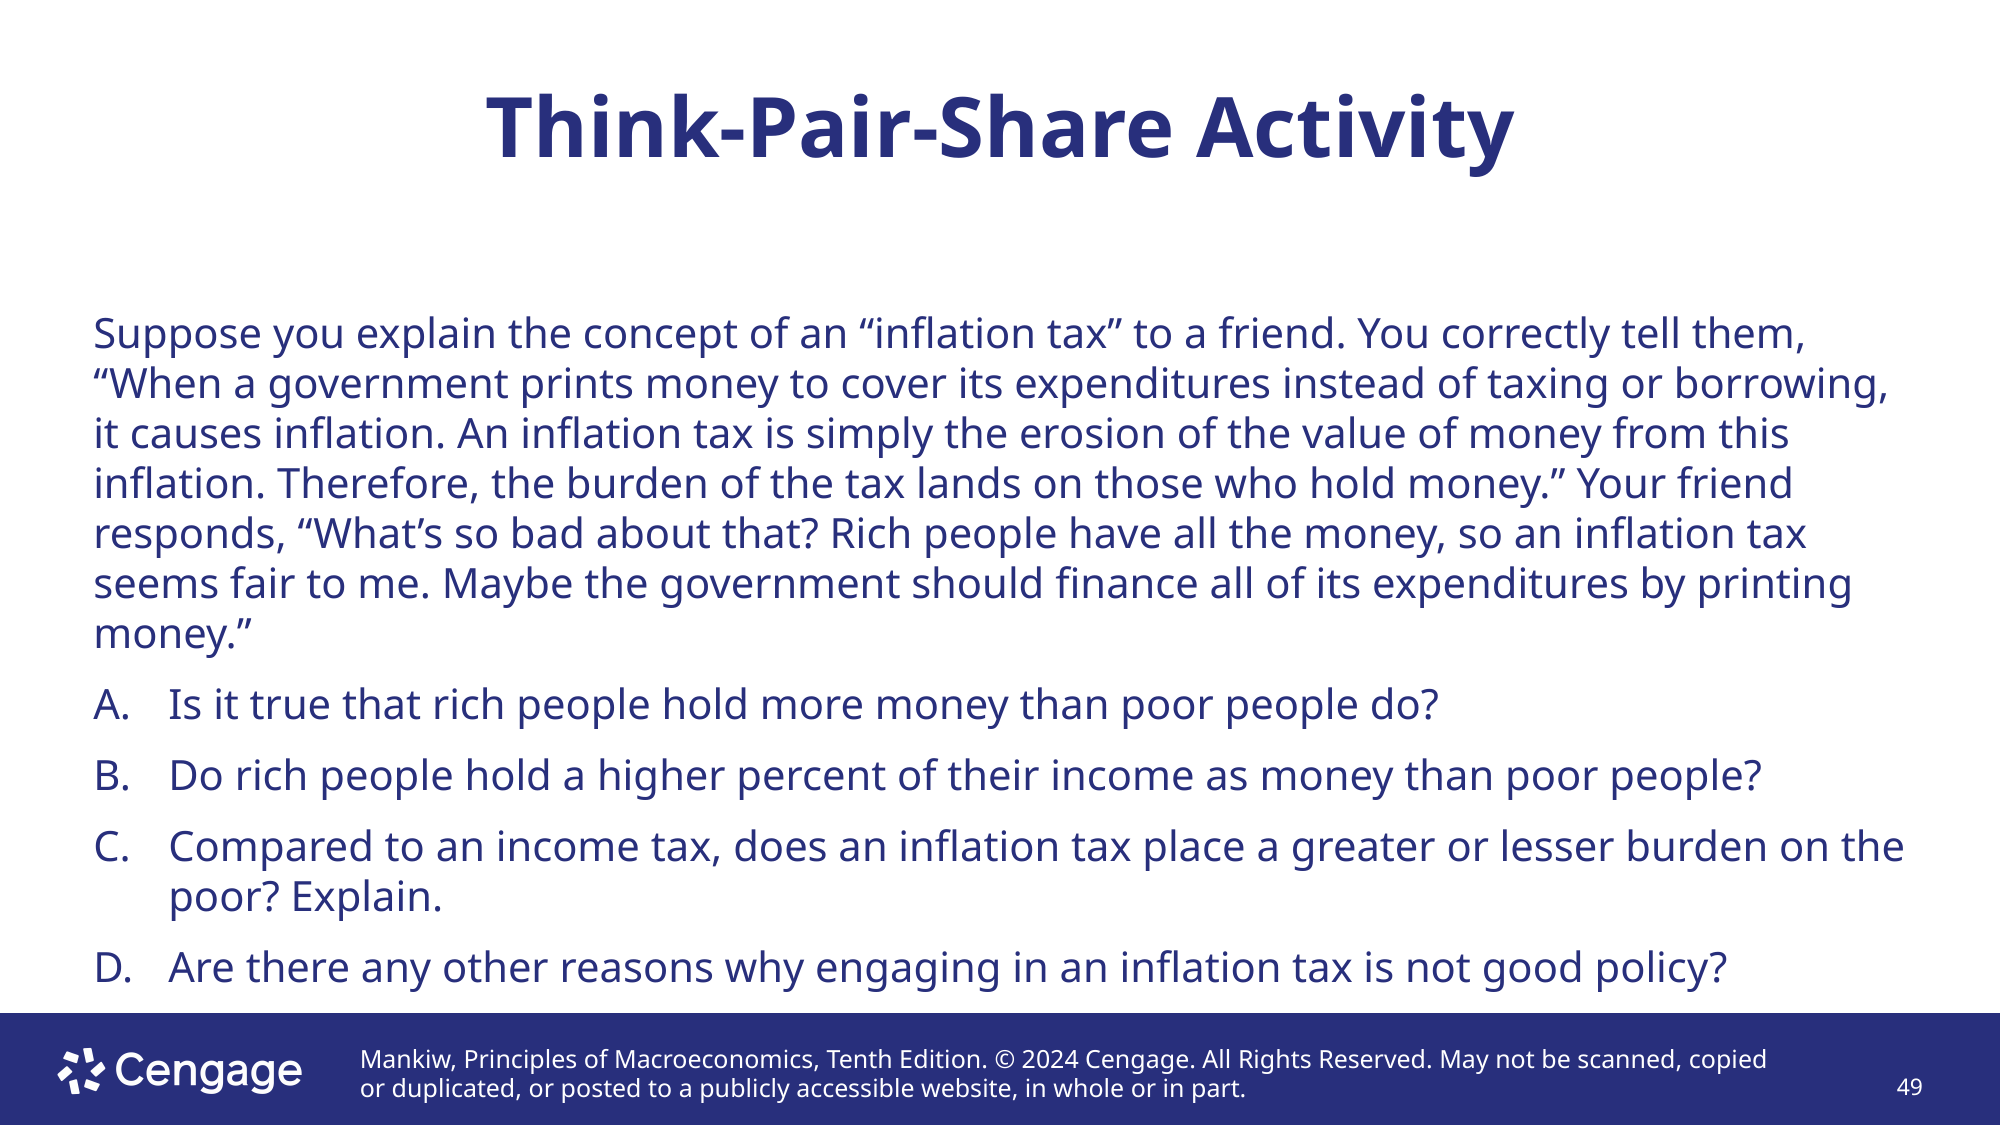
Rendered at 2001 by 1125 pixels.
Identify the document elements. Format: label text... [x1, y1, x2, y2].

picture [30, 1020, 329, 1122]
title Think-Pair-Share Activity [78, 77, 1923, 278]
list Suppose you explain the concept of an “inflation tax” to a friend. You correctly tell them, “When a government prints money to cover its expenditures instead of taxing or borrowing, it causes inflation. An inflation tax is simply the erosion of the value of money from this inflation. Therefore, the burden of the tax lands on those who hold money.” Your friend responds, “What’s so bad about that? Rich people have all the money, so an inflation tax seems fair to me. Maybe the government should finance all of its expenditures by printing money.” Is it true that rich people hold more money than poor people do? Do rich people hold a higher percent of their income as money than poor people? Compared to an income tax, does an inflation tax place a greater or lesser burden on the poor? Explain. Are there any other reasons why engaging in an inflation tax is not good policy? [78, 299, 1923, 1014]
